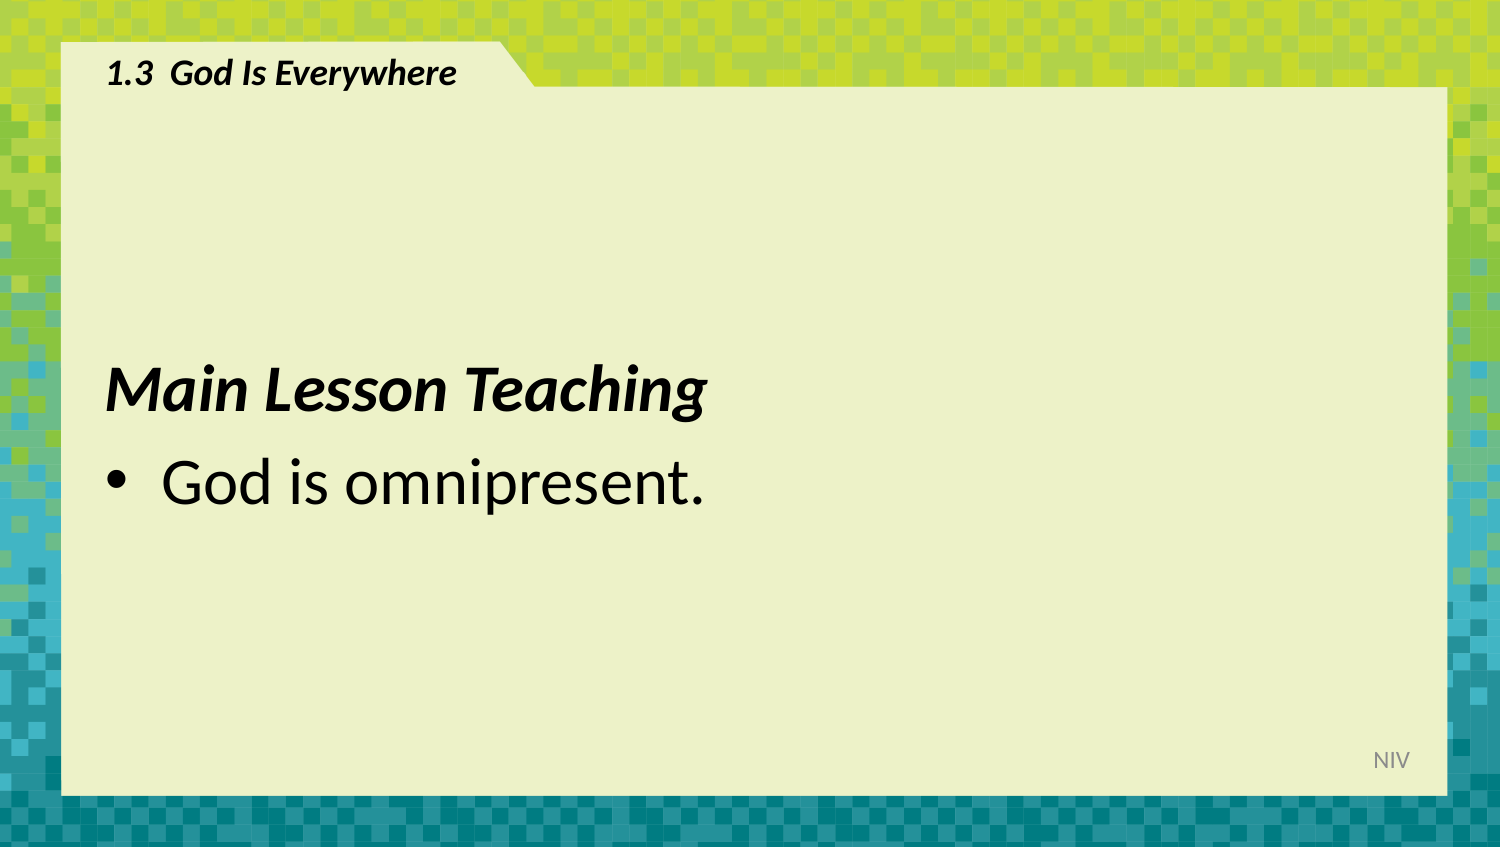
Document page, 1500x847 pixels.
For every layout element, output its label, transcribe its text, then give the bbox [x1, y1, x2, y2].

list Main Lesson Teaching God is omnipresent. [89, 141, 1403, 722]
title 1.3 God Is Everywhere [89, 33, 1420, 108]
footer NIV [950, 736, 1425, 782]
picture [0, 0, 1500, 847]
